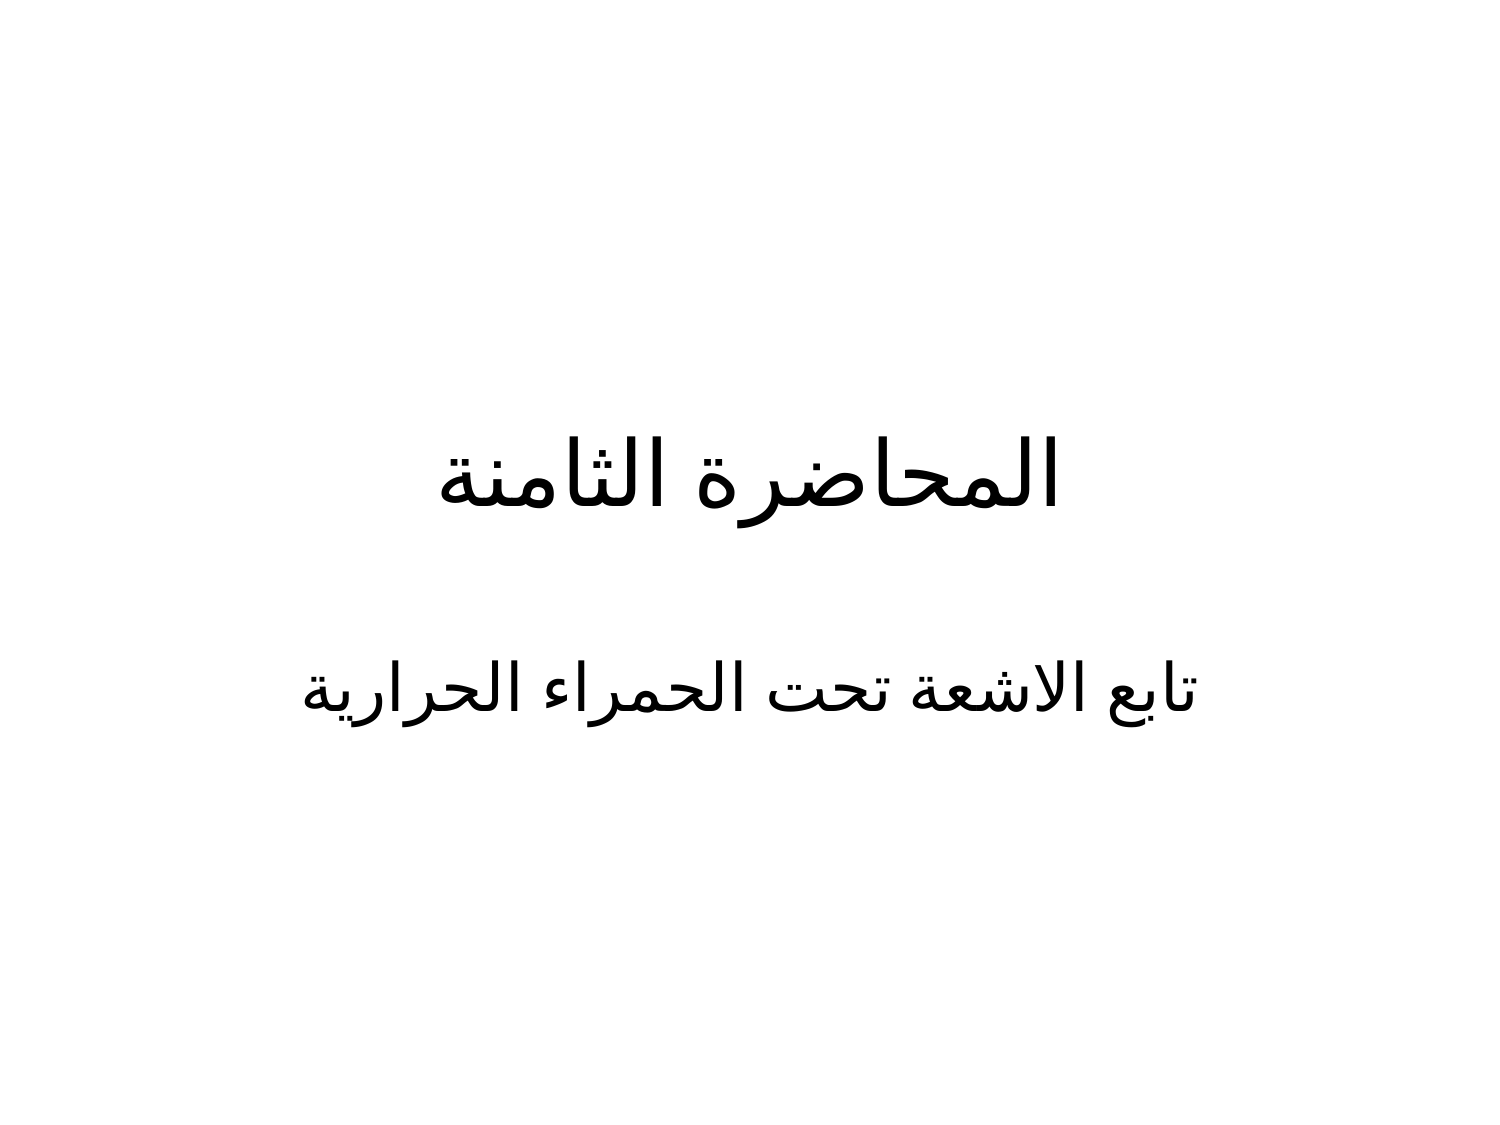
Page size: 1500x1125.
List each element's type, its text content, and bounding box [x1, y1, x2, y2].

title المحاضرة الثامنة [112, 349, 1388, 591]
subtitle تابع الاشعة تحت الحمراء الحرارية [225, 637, 1275, 925]
